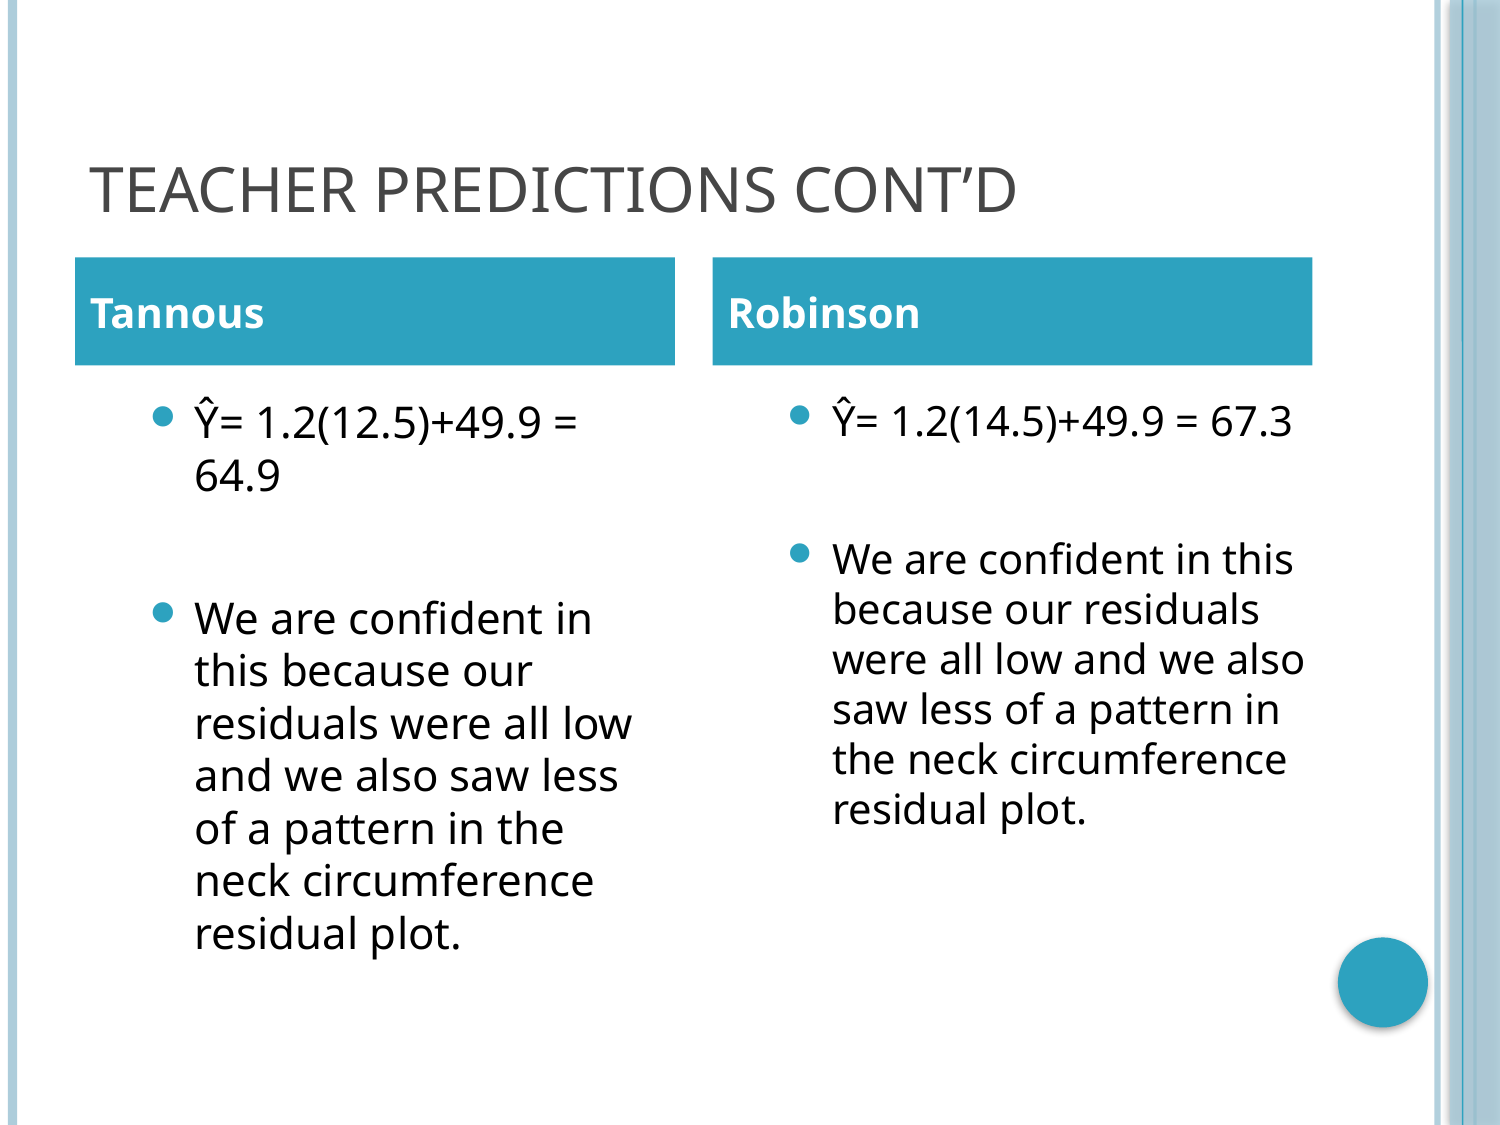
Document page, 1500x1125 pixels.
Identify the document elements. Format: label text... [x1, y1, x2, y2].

list Tannous [75, 257, 675, 366]
list Ŷ= 1.2(12.5)+49.9 = 64.9 We are confident in this because our residuals were all low and we also saw less of a pattern in the neck circumference residual plot. [75, 387, 675, 1025]
title Teacher Predictions Cont’d [75, 44, 1313, 233]
list Robinson [712, 257, 1313, 366]
list Ŷ= 1.2(14.5)+49.9 = 67.3 We are confident in this because our residuals were all low and we also saw less of a pattern in the neck circumference residual plot. [712, 387, 1338, 700]
